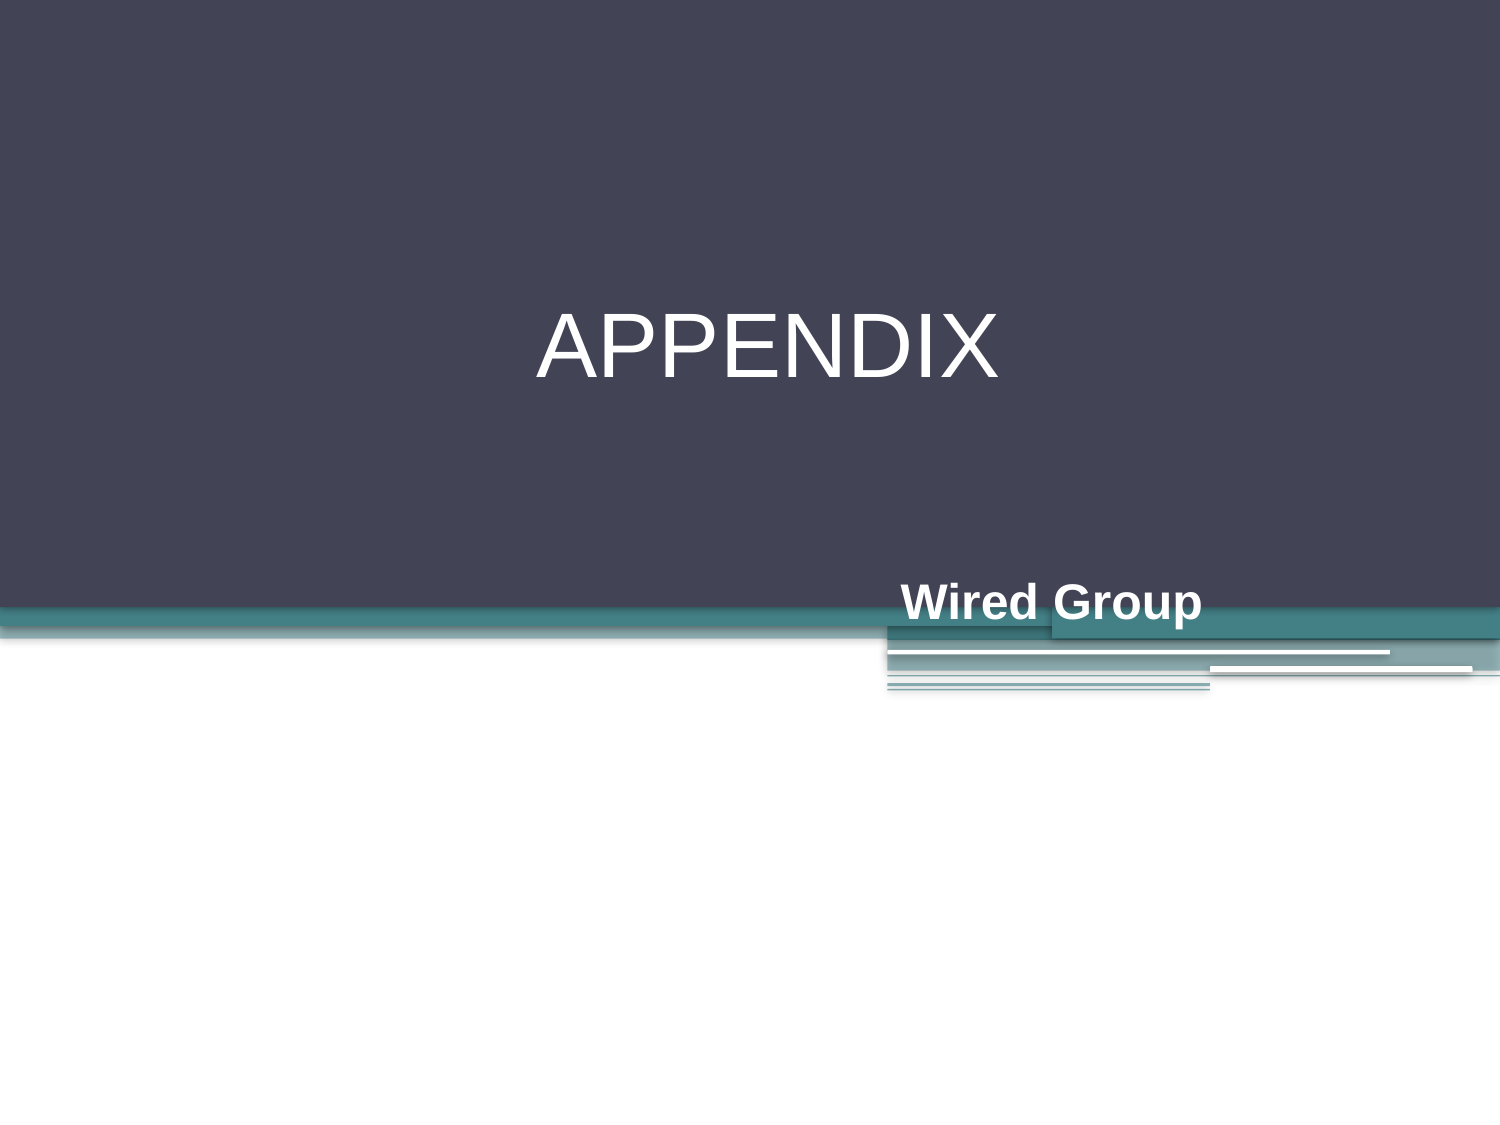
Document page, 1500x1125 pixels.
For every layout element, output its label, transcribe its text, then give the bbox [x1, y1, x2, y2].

title APPENDIX [75, 162, 1463, 404]
